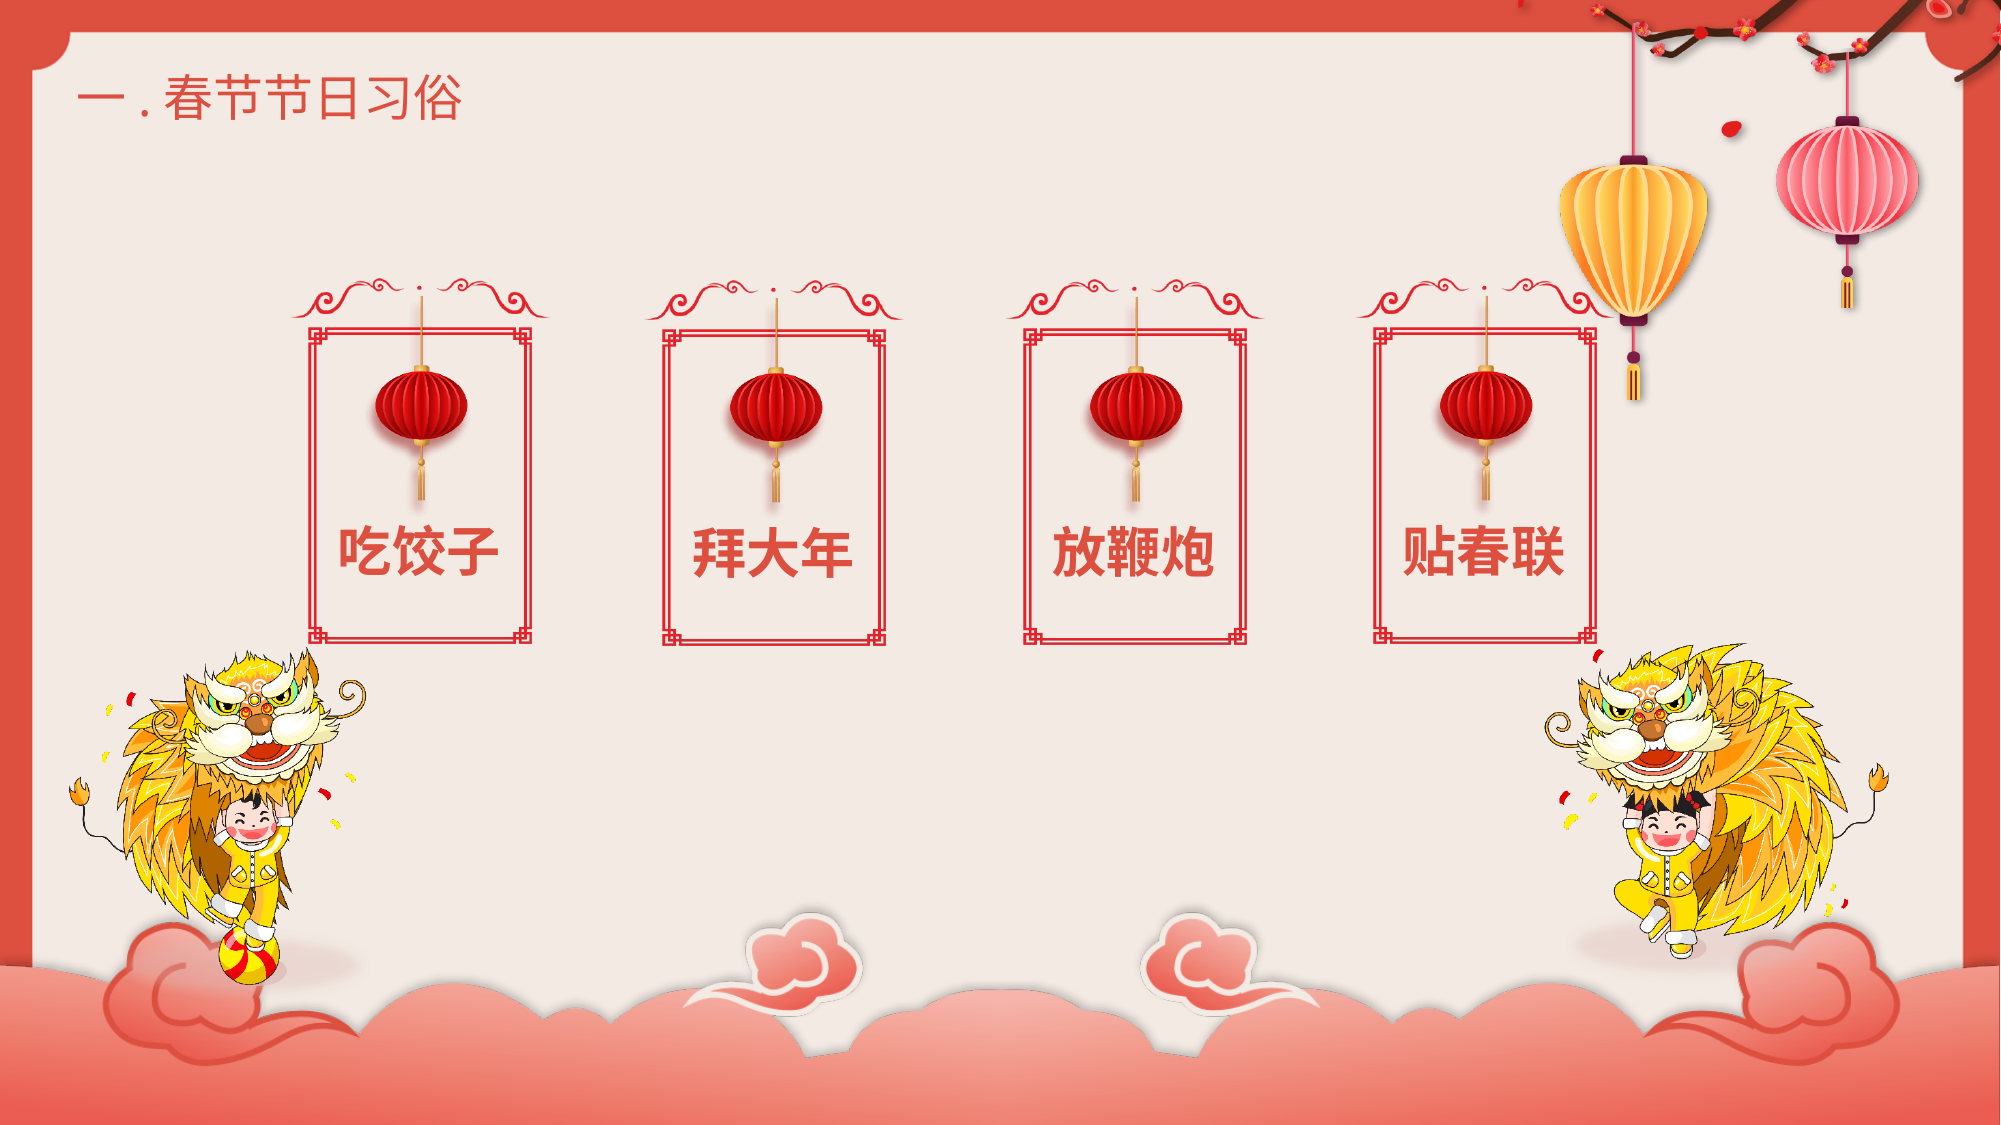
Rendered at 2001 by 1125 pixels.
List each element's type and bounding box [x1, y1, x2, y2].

text_box [644, 280, 904, 646]
text_box [290, 278, 550, 644]
picture [0, 0, 2001, 1125]
text_box [1355, 278, 1615, 644]
text_box [1005, 279, 1265, 645]
